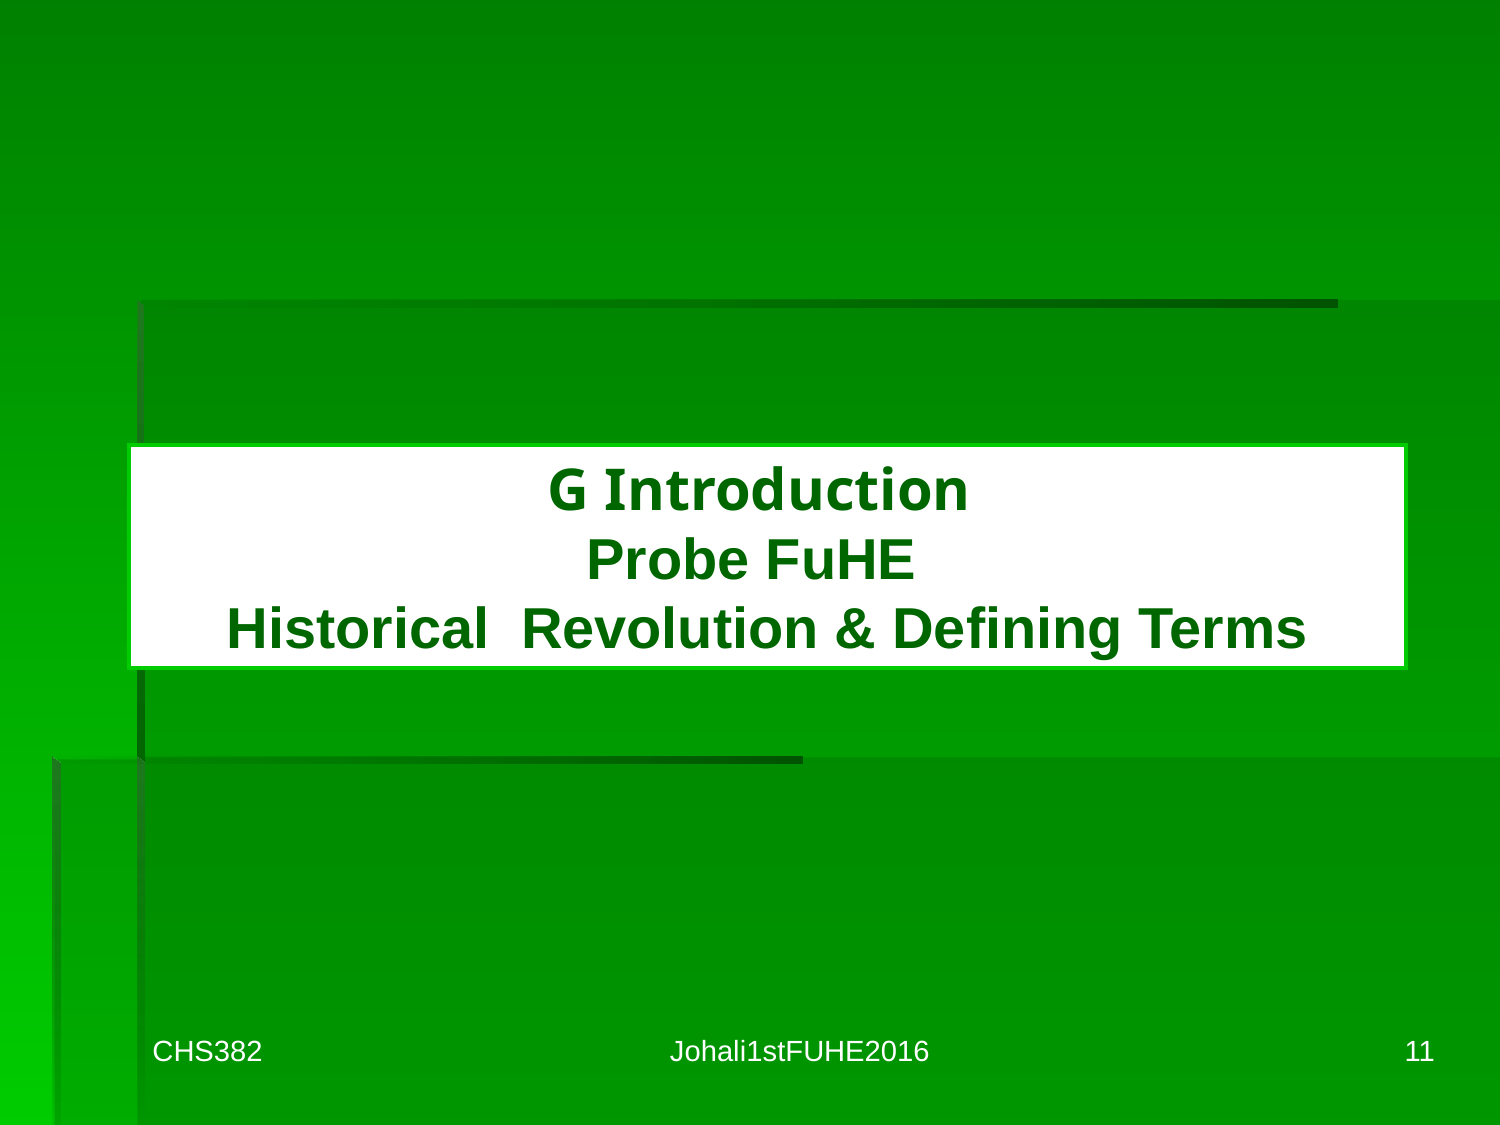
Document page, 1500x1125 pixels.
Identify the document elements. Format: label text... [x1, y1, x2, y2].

slide_number CHS382 [137, 1024, 450, 1103]
title G Introduction Probe FuHE Historical Revolution & Defining Terms [127, 443, 1408, 670]
footer Johali1stFUHE2016 [562, 1024, 1038, 1103]
slide_number 11 [1137, 1024, 1451, 1103]
